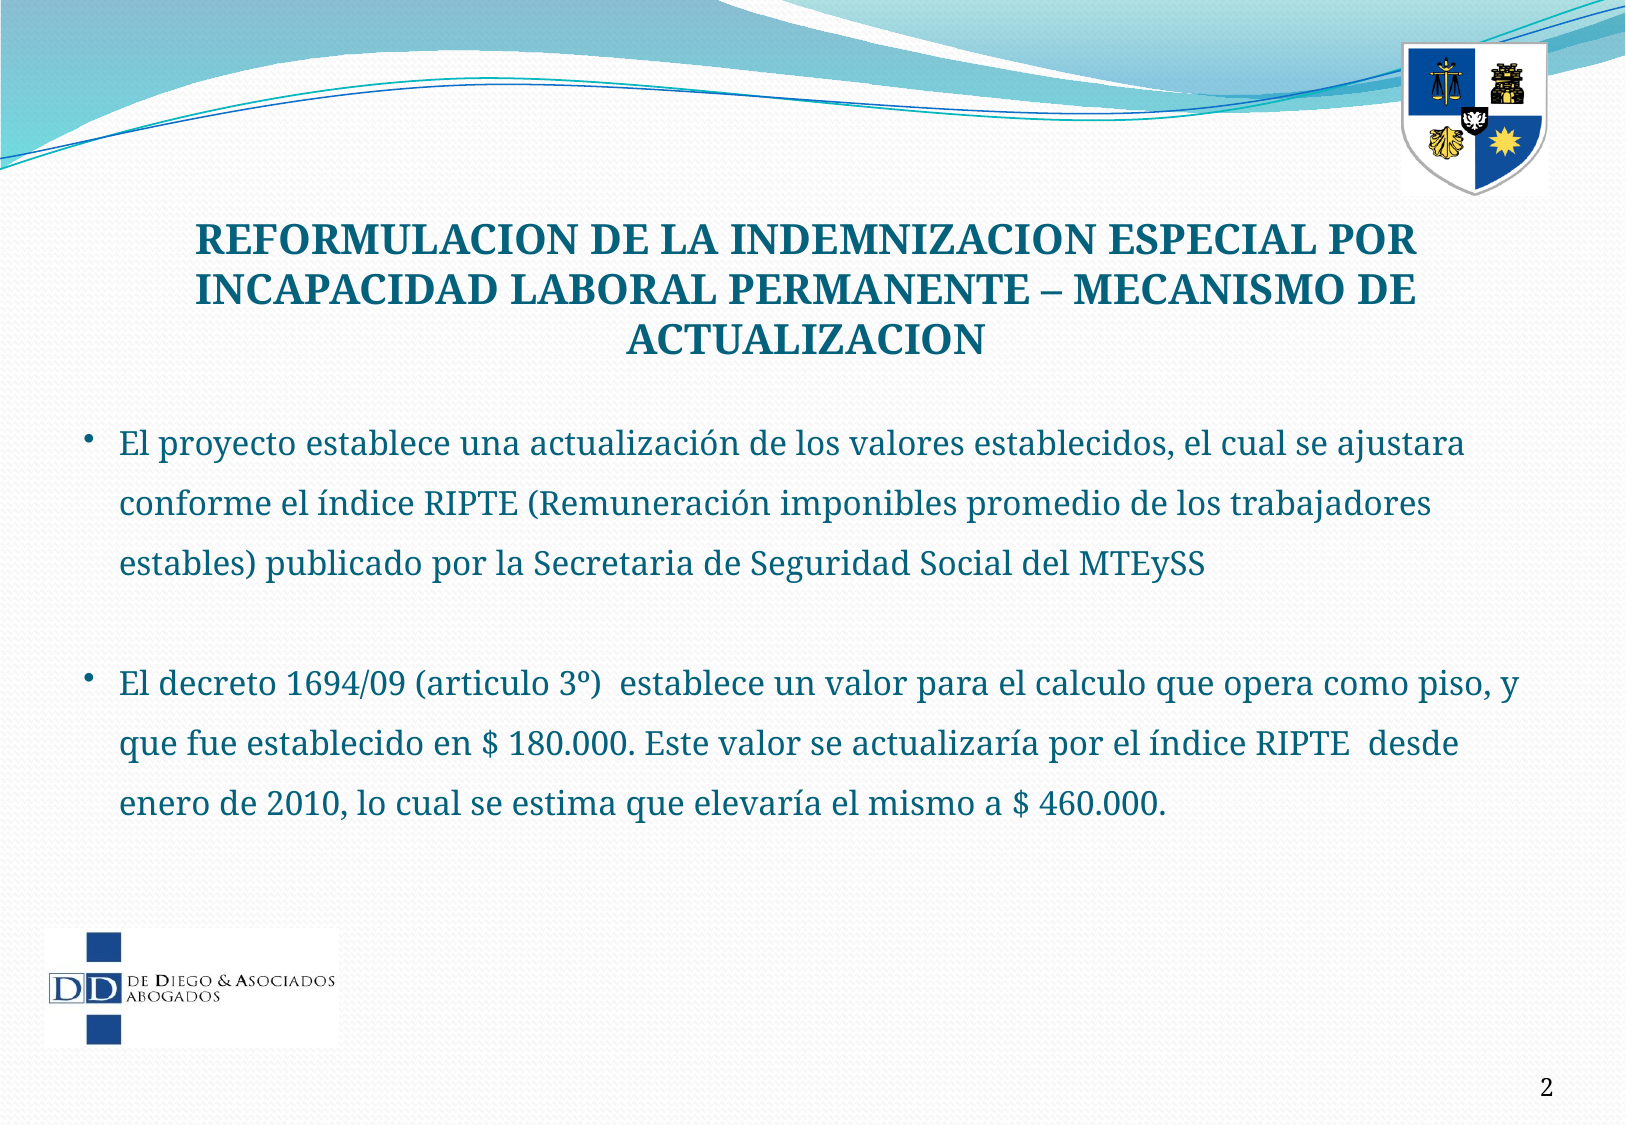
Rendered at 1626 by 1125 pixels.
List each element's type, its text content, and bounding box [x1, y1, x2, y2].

text_box 2 [1473, 1064, 1569, 1109]
text_box REFORMULACION DE LA INDEMNIZACION ESPECIAL POR INCAPACIDAD LABORAL PERMANENTE – MECANISMO DE ACTUALIZACION El proyecto establece una actualización de los valores establecidos, el cual se ajustara conforme el índice RIPTE (Remuneración imponibles promedio de los trabajadores estables) publicado por la Secretaria de Seguridad Social del MTEySS El decreto 1694/09 (articulo 3º) establece un valor para el calculo que opera como piso, y que fue establecido en $ 180.000. Este valor se actualizaría por el índice RIPTE desde enero de 2010, lo cual se estima que elevaría el mismo a $ 460.000. [68, 104, 1545, 960]
picture [1400, 42, 1548, 197]
picture [44, 928, 340, 1048]
